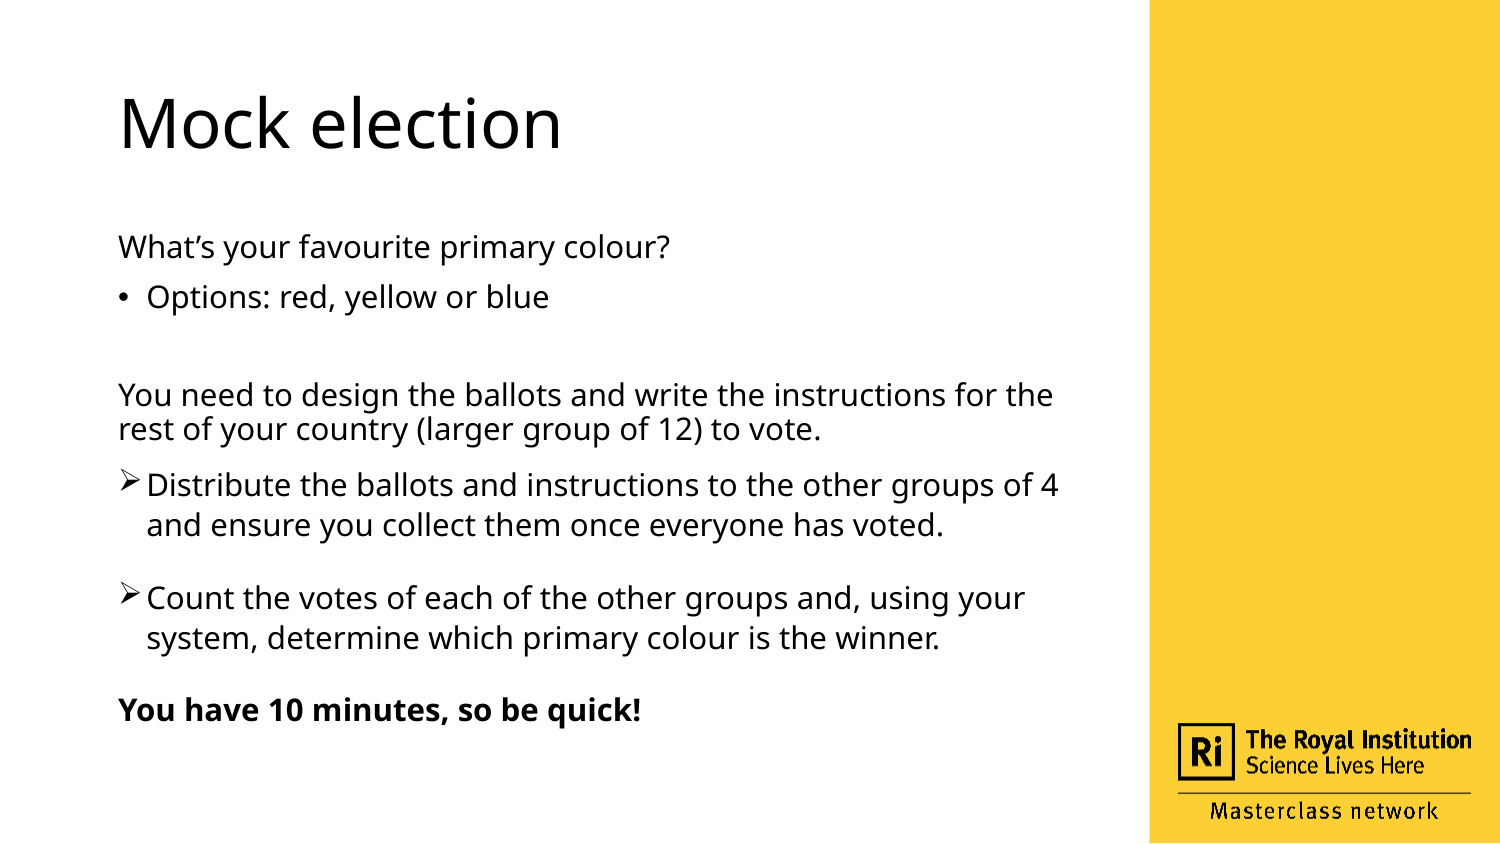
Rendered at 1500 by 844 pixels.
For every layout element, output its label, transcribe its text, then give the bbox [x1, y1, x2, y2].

title Mock election [103, 44, 1397, 208]
picture [1149, 702, 1500, 844]
list What’s your favourite primary colour? Options: red, yellow or blue You need to design the ballots and write the instructions for the rest of your country (larger group of 12) to vote. Distribute the ballots and instructions to the other groups of 4 and ensure you collect them once everyone has voted. Count the votes of each of the other groups and, using your system, determine which primary colour is the winner. You have 10 minutes, so be quick! [103, 224, 1117, 799]
